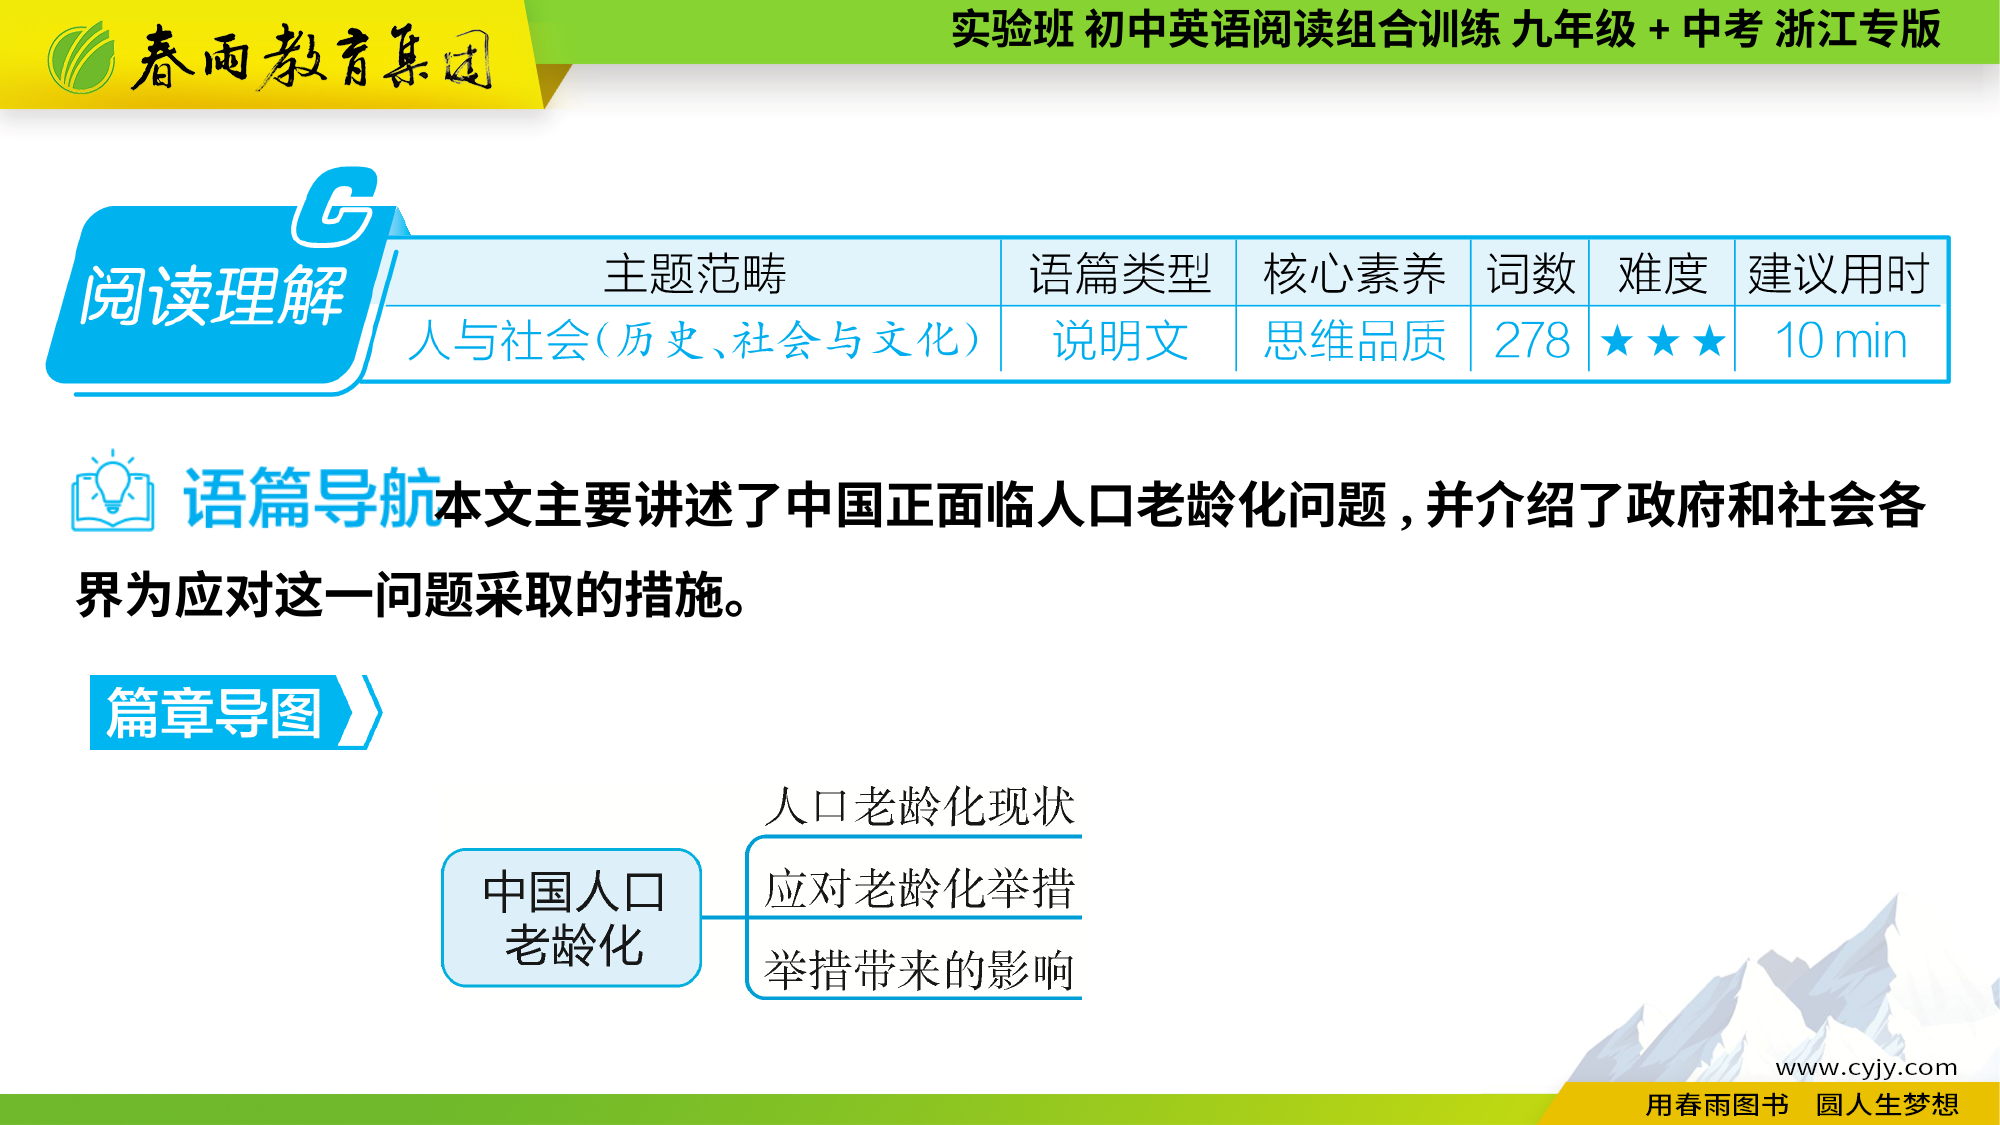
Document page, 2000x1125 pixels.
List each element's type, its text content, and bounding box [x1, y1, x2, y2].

list 本文主要讲述了中国正面临人口老龄化问题,并介绍了政府和社会各界为应对这一问题采取的措施。 [59, 435, 1944, 622]
picture [0, 0, 2000, 1125]
